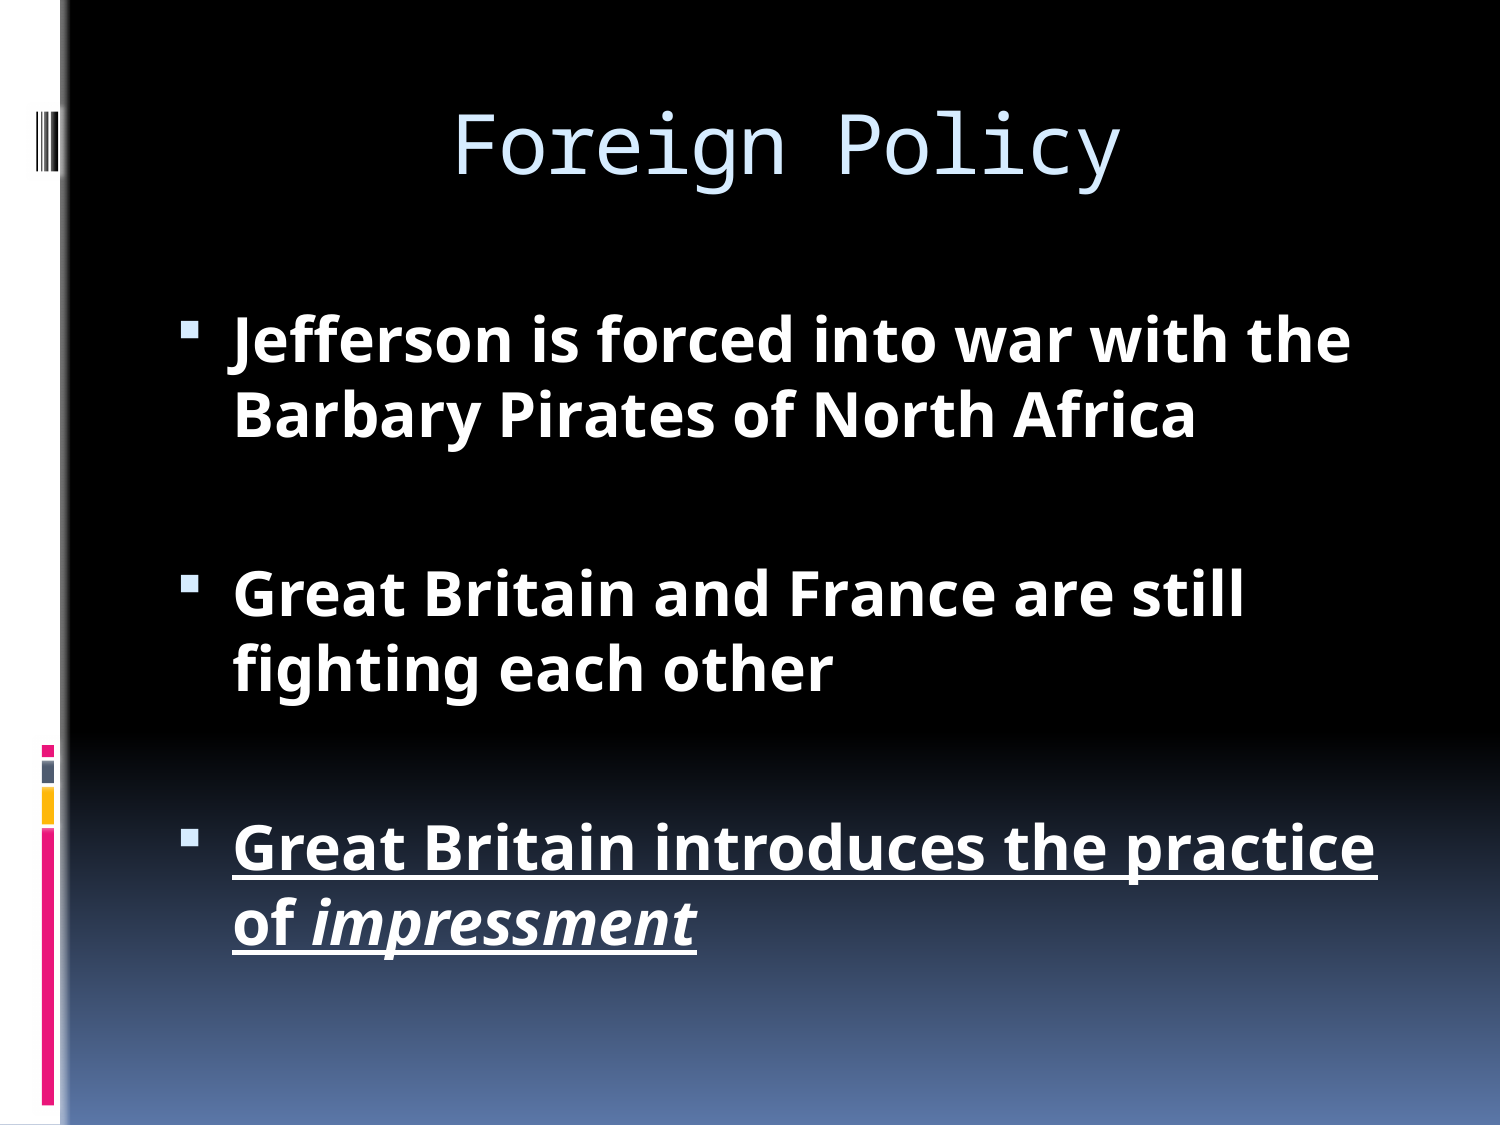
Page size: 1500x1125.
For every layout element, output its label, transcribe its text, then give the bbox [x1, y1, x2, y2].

title Foreign Policy [150, 83, 1425, 234]
list Jefferson is forced into war with the Barbary Pirates of North Africa Great Britain and France are still fighting each other Great Britain introduces the practice of impressment [150, 292, 1425, 1043]
